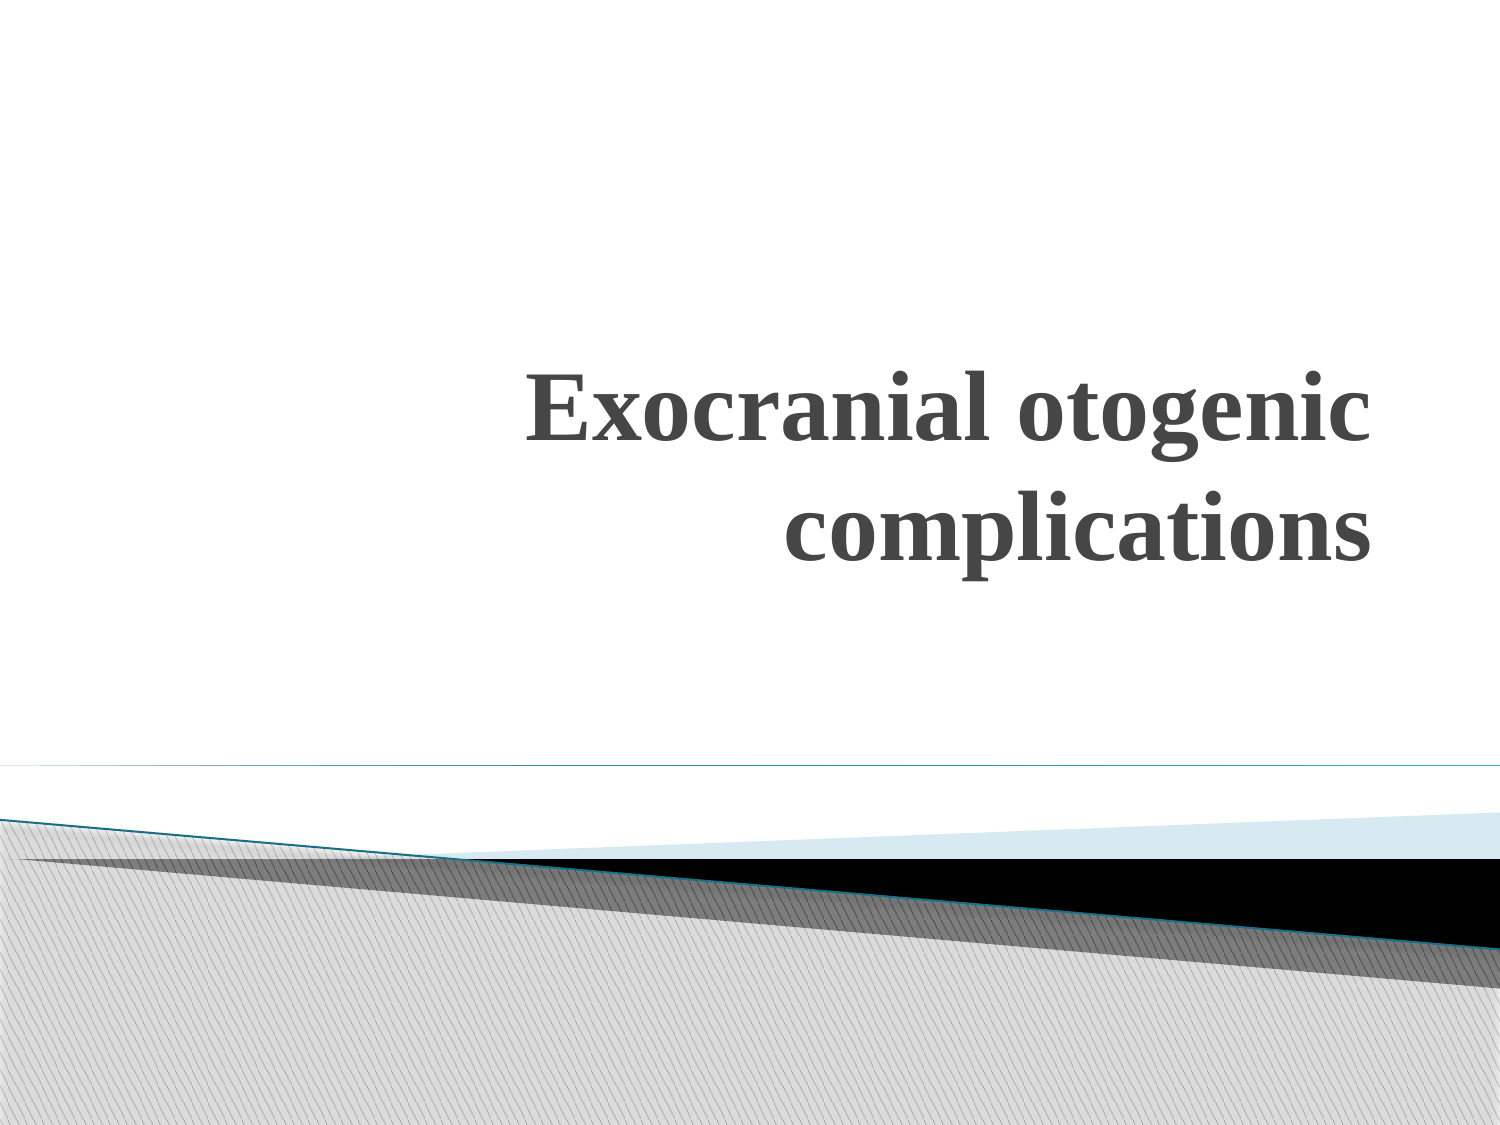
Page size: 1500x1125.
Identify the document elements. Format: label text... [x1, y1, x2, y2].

title Exocranial otogenic complications [112, 287, 1388, 588]
picture [5, 859, 1500, 989]
